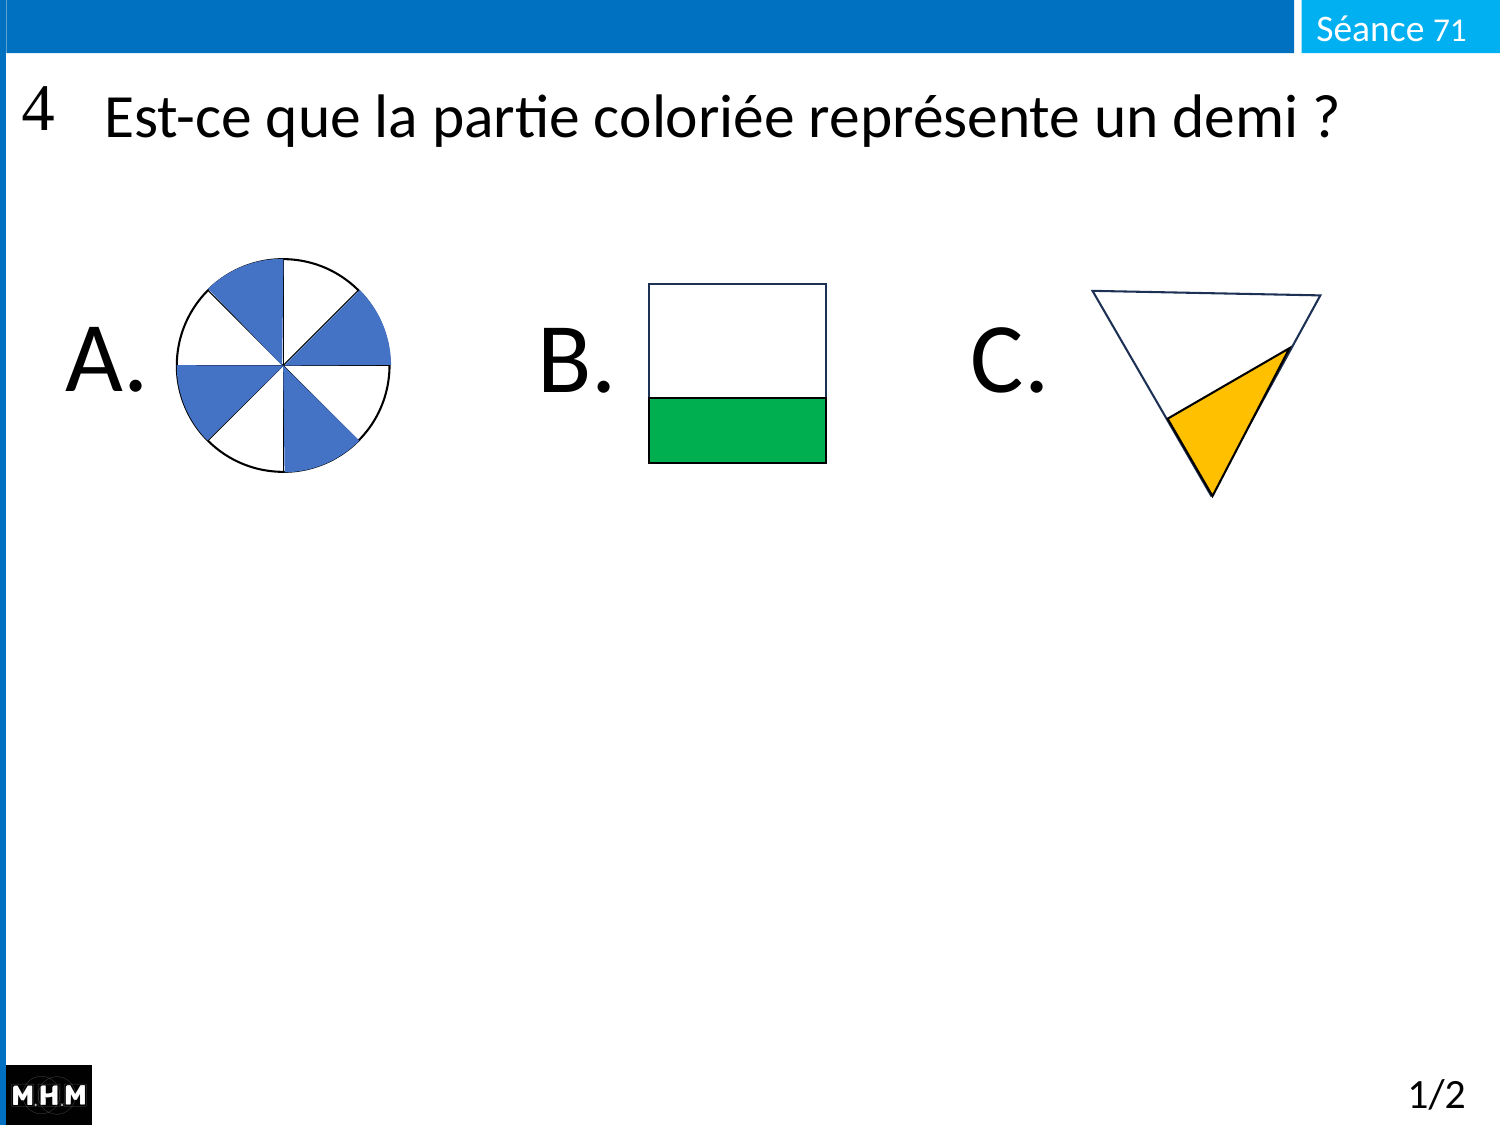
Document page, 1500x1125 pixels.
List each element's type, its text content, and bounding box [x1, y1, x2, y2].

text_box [176, 259, 390, 472]
text_box [648, 283, 827, 397]
text_box [1166, 345, 1293, 499]
picture [6, 1065, 92, 1125]
text_box [648, 397, 827, 464]
text_box [1090, 289, 1323, 498]
text_box B. [522, 285, 648, 420]
text_box C. [956, 285, 1107, 420]
title Est-ce que la partie coloriée représente un demi ? [89, 68, 1384, 168]
text_box A. [50, 284, 176, 419]
list 1/2 [1373, 1064, 1500, 1125]
